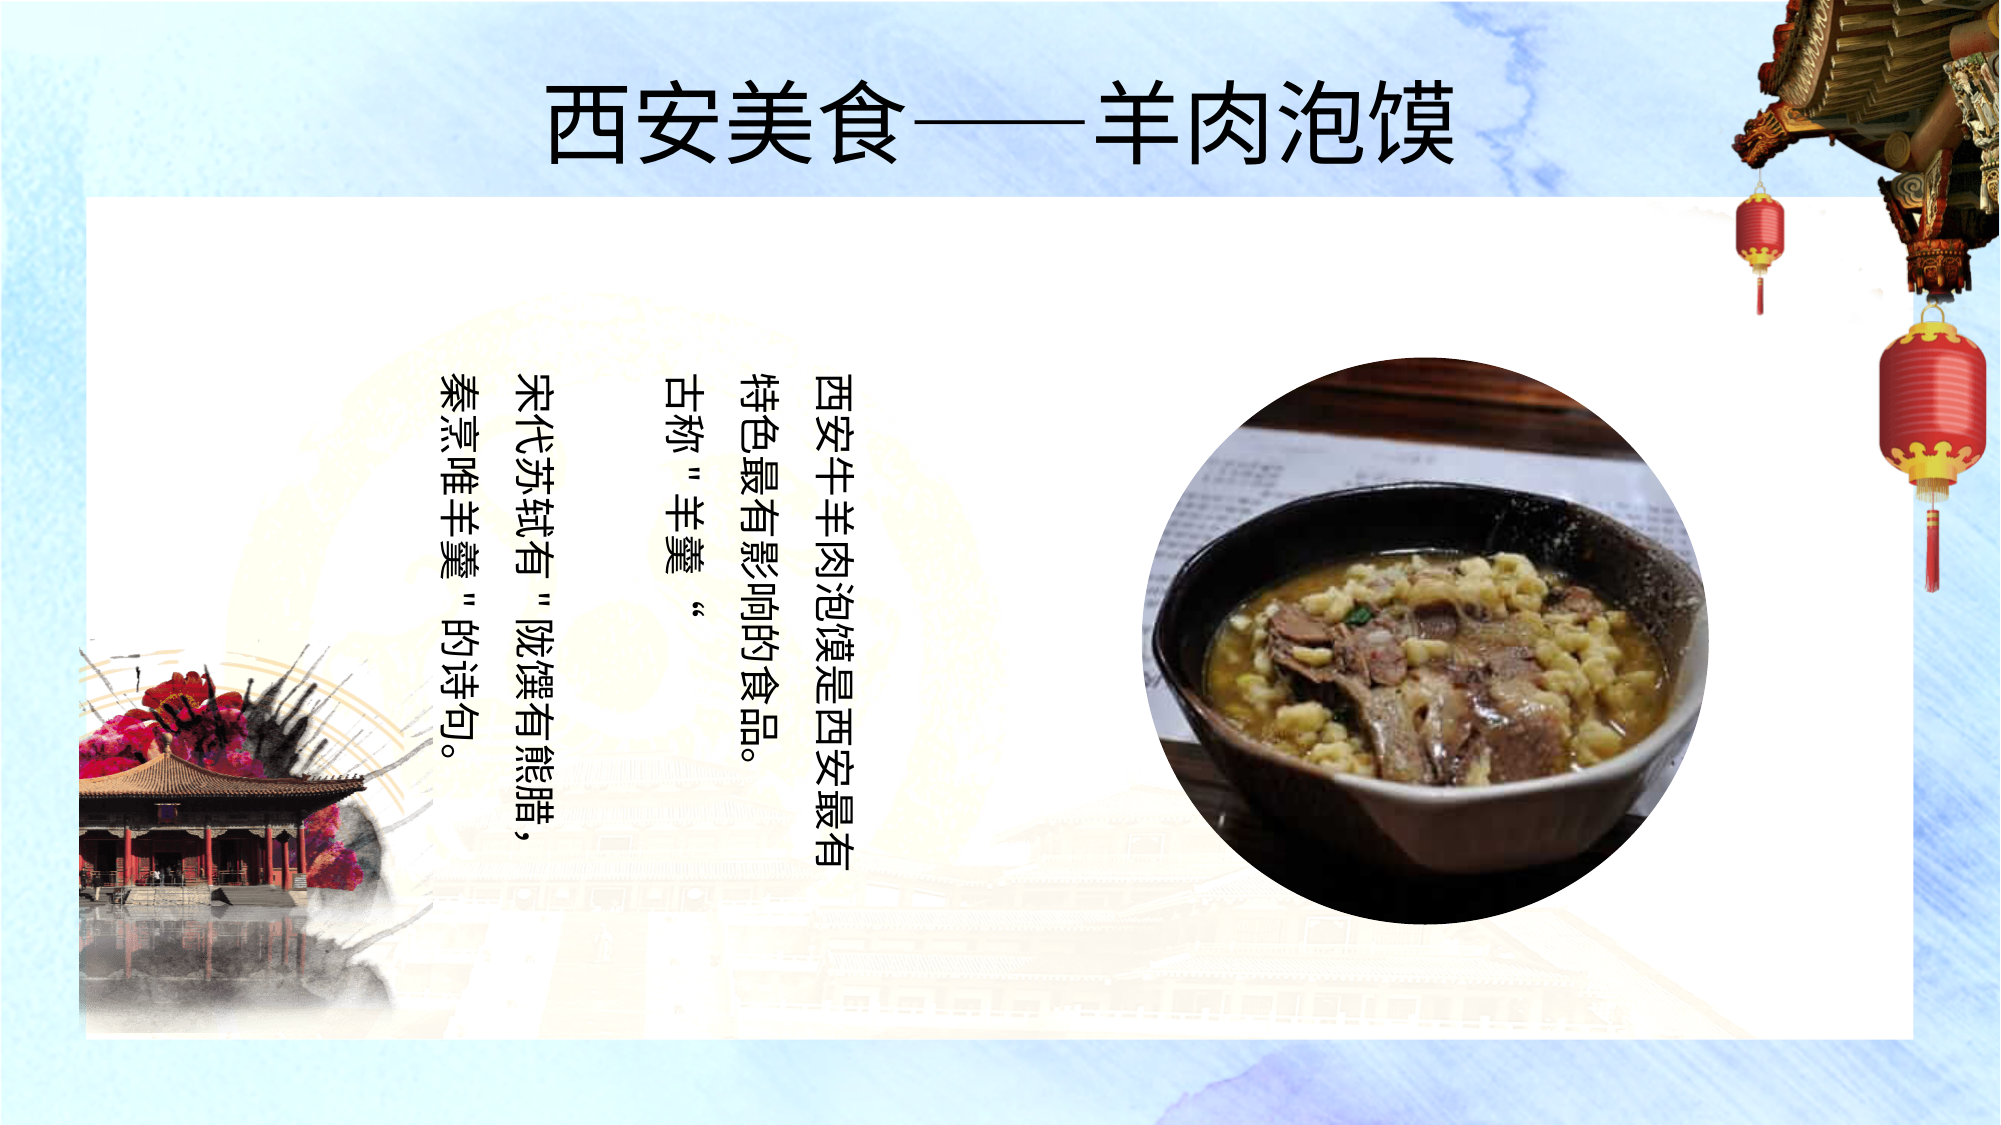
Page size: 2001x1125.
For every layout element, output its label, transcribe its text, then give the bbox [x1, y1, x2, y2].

title 西安美食——羊肉泡馍 [137, 59, 1863, 197]
text_box 西安牛羊肉泡馍是西安最有特色最有影响的食品。 古称"羊羹“ 宋代苏轼有"陇馔有熊腊， 秦烹唯羊羹"的诗句。 [409, 357, 894, 910]
picture [3, 0, 2000, 1125]
